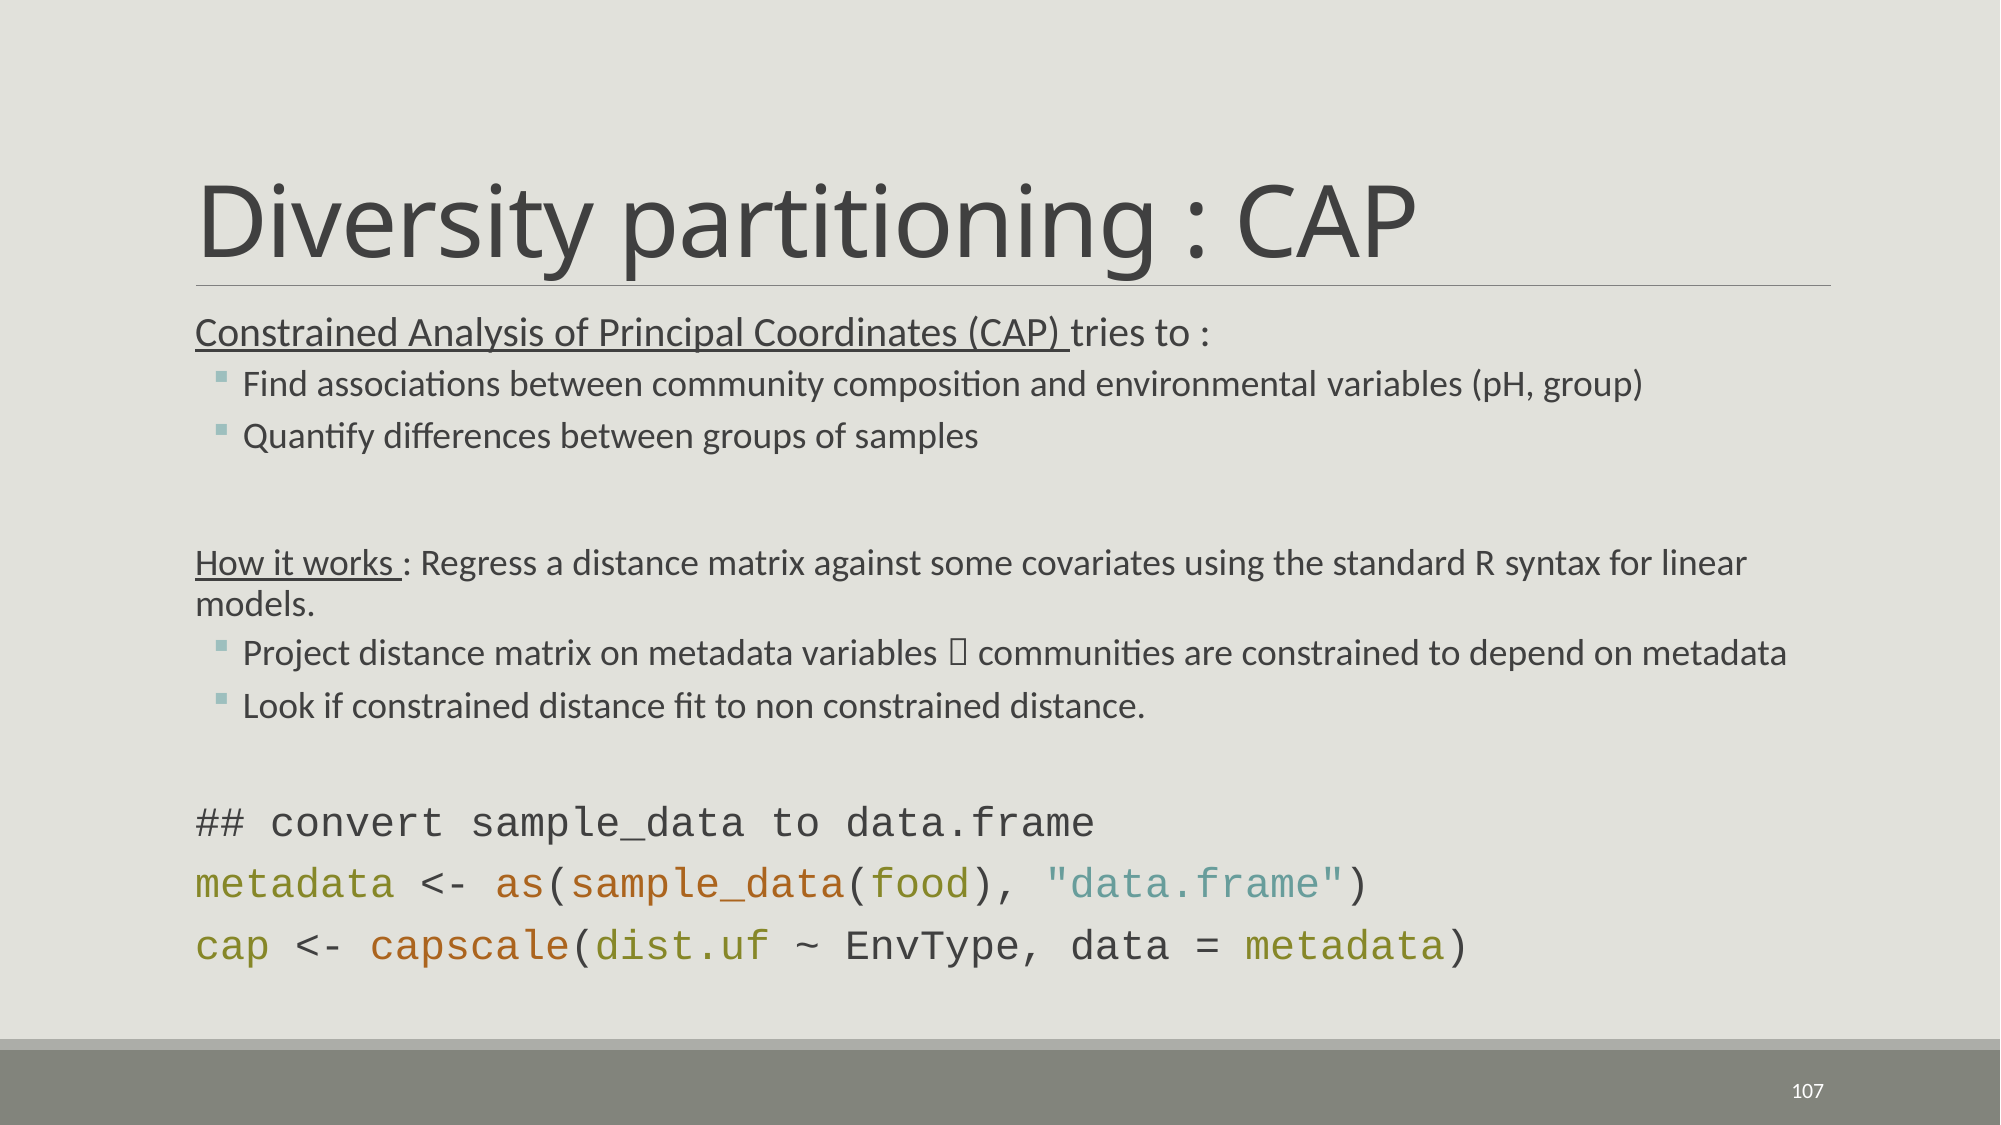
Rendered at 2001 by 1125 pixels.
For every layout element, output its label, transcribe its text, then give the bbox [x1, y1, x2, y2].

title Diversity partitioning : CAP [180, 47, 1830, 285]
list Constrained Analysis of Principal Coordinates (CAP) tries to : Find associations between community composition and environmental variables (pH, group) Quantify differences between groups of samples How it works : Regress a distance matrix against some covariates using the standard R syntax for linear models. Project distance matrix on metadata variables  communities are constrained to depend on metadata Look if constrained distance fit to non constrained distance. ## convert sample_data to data.frame metadata <- as(sample_data(food), "data.frame") cap <- capscale(dist.uf ~ EnvType, data = metadata) [180, 302, 1830, 1042]
slide_number 107 [1624, 1059, 1840, 1120]
